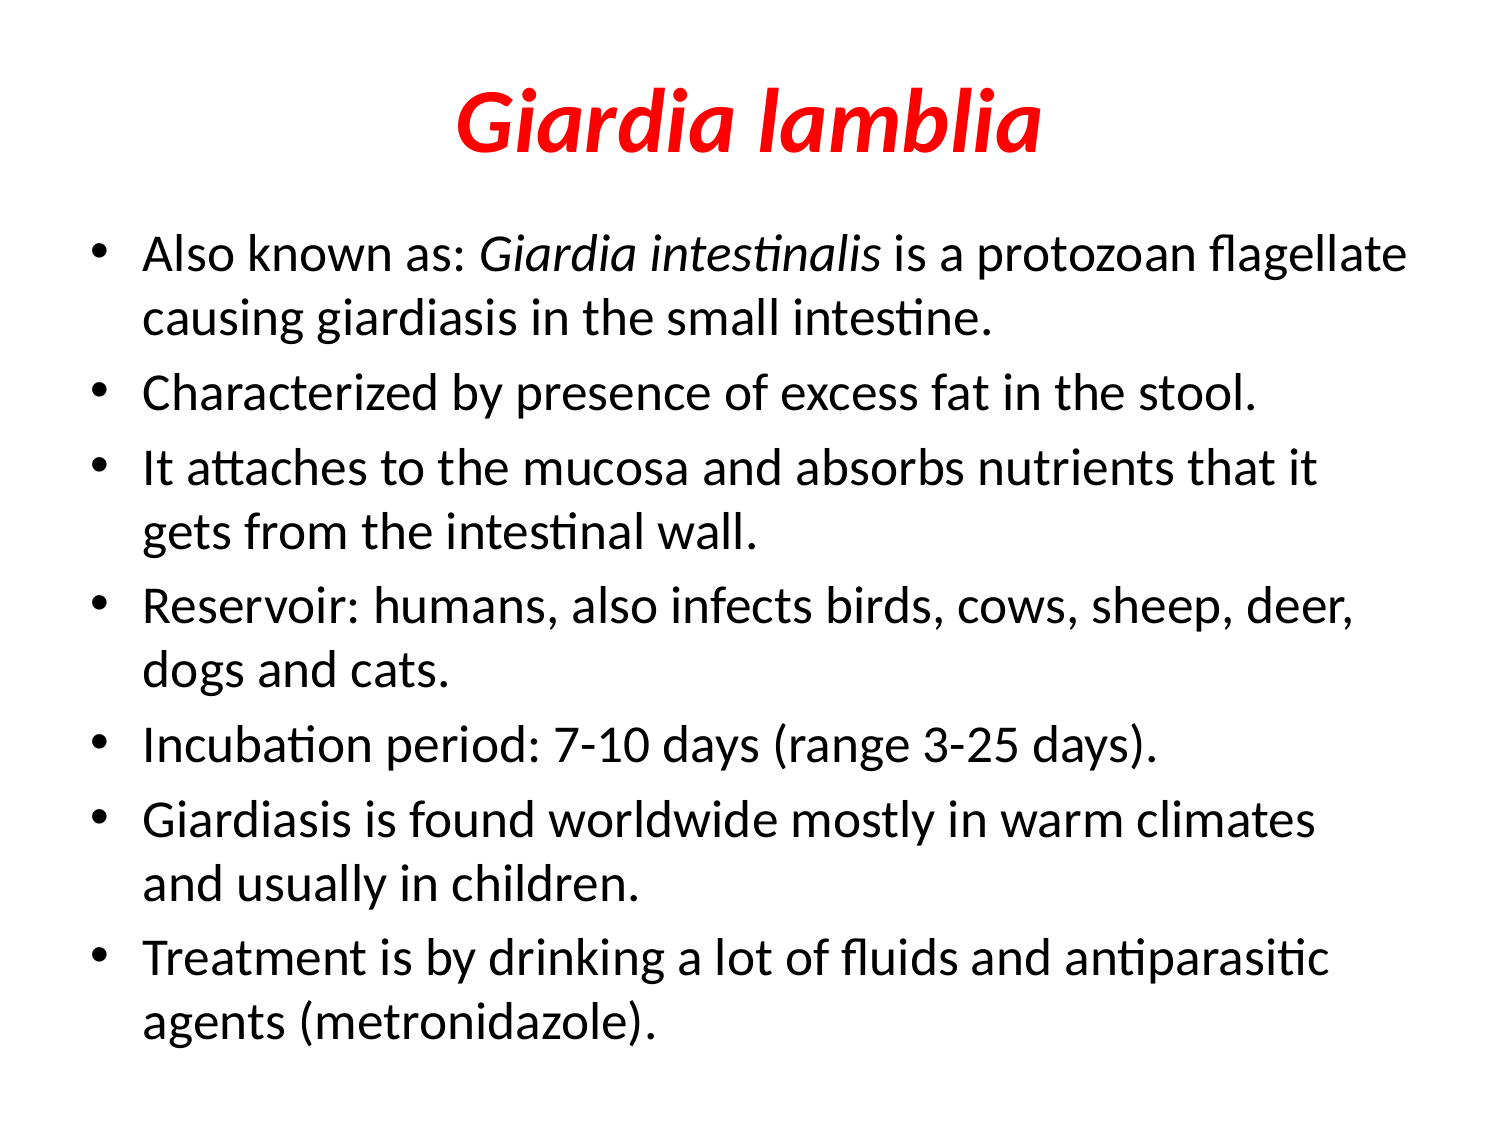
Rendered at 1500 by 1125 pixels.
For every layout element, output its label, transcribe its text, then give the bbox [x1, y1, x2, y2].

title Giardia lamblia [75, 45, 1425, 188]
list Also known as: Giardia intestinalis is a protozoan flagellate causing giardiasis in the small intestine. Characterized by presence of excess fat in the stool. It attaches to the mucosa and absorbs nutrients that it gets from the intestinal wall. Reservoir: humans, also infects birds, cows, sheep, deer, dogs and cats. Incubation period: 7-10 days (range 3-25 days). Giardiasis is found worldwide mostly in warm climates and usually in children. Treatment is by drinking a lot of fluids and antiparasitic agents (metronidazole). [75, 210, 1425, 1067]
